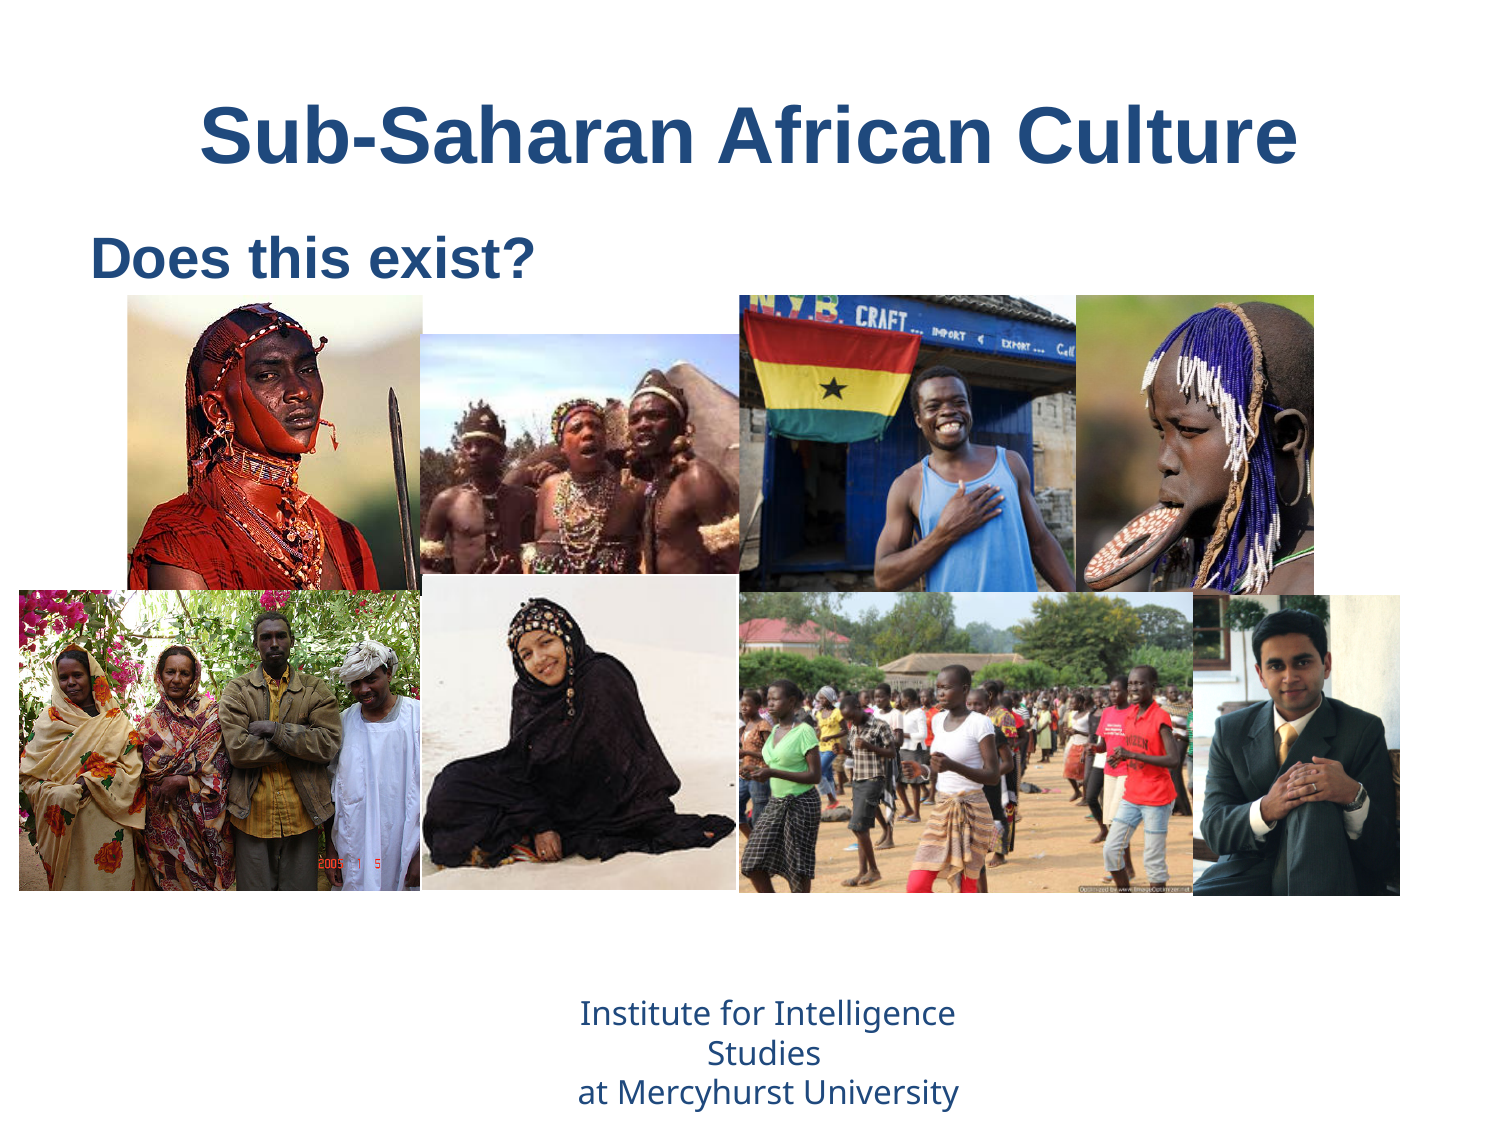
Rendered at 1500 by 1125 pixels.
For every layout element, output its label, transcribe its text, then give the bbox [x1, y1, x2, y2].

picture [19, 295, 1400, 897]
subtitle Does this exist? [75, 212, 1425, 950]
title Sub-Saharan African Culture [112, 37, 1388, 212]
